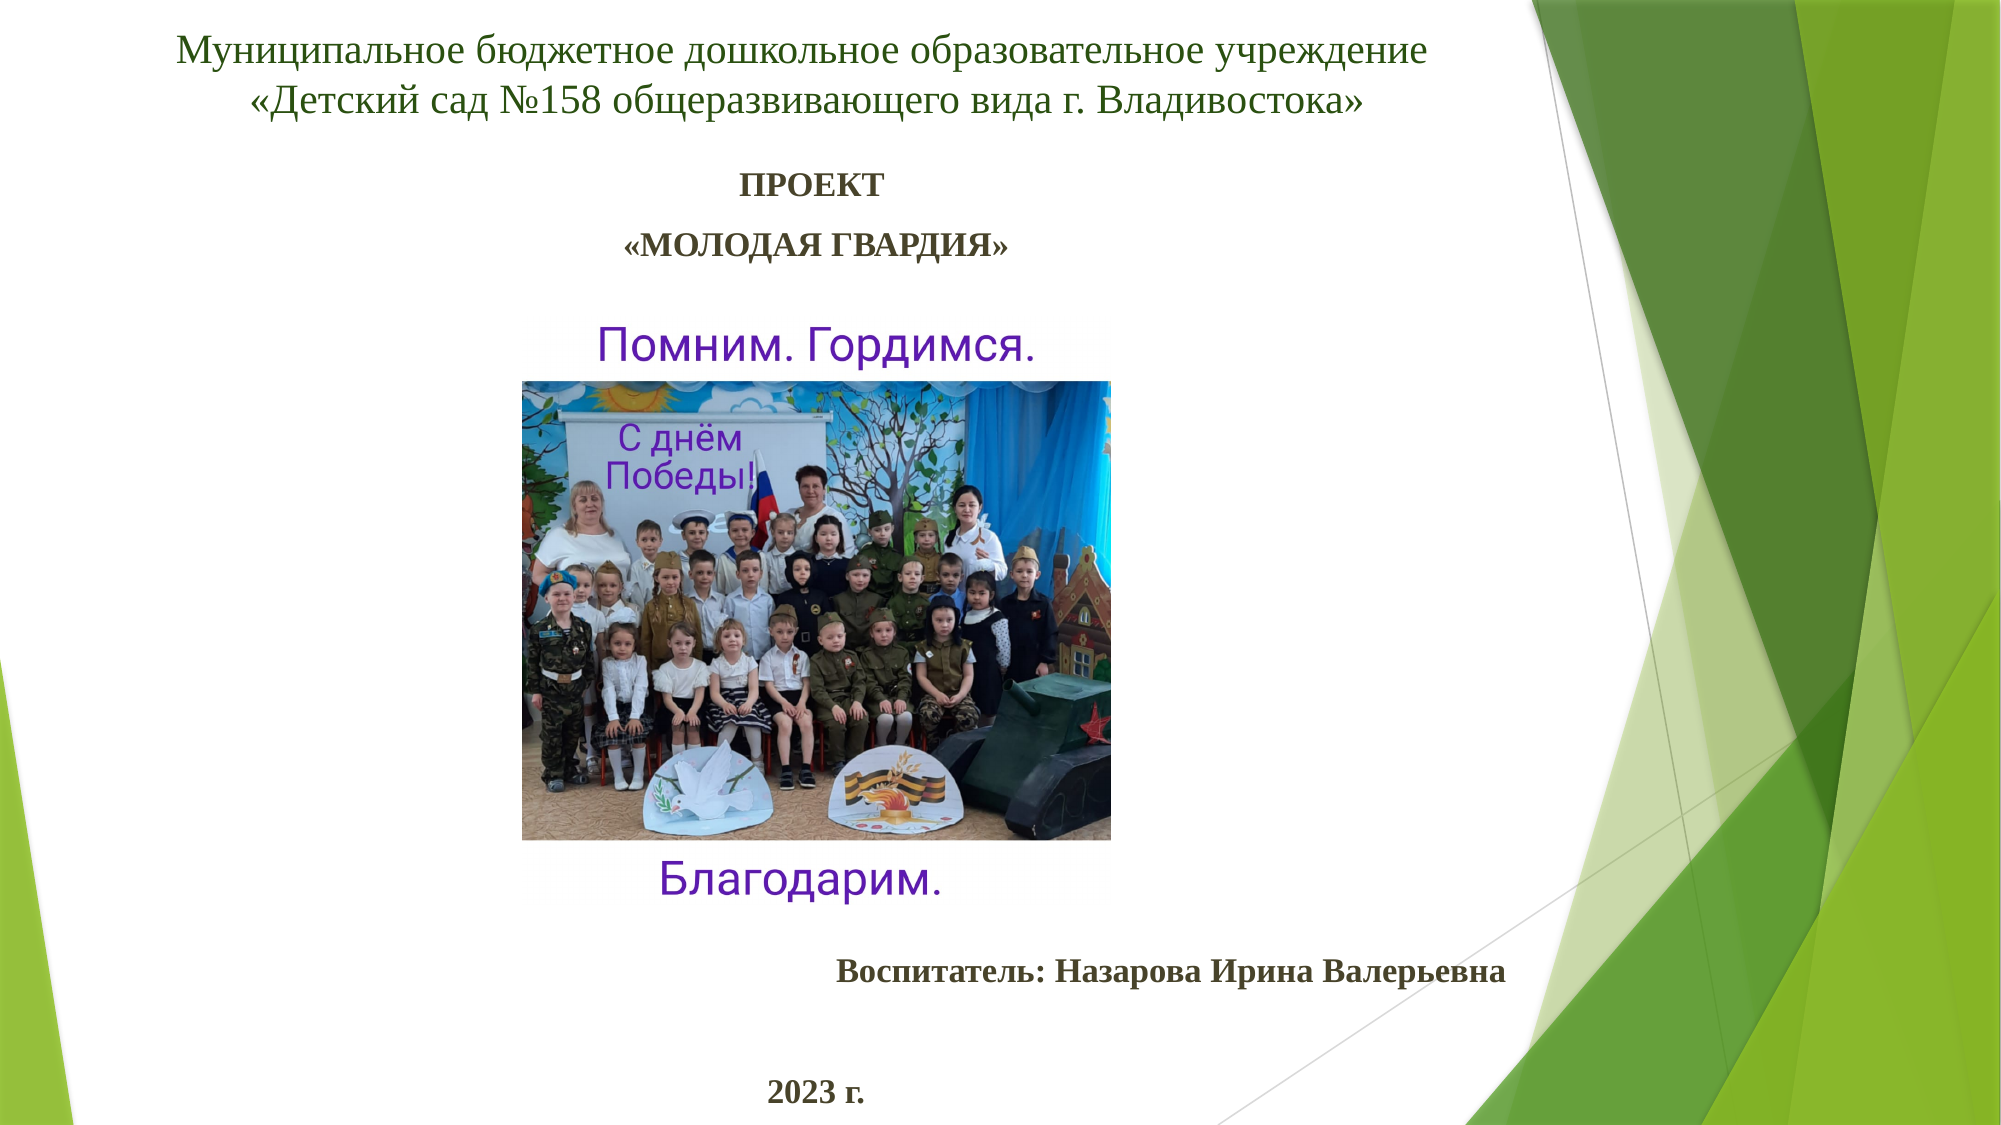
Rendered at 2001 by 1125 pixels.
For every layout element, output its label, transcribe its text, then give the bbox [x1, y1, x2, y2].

list ПРОЕКТ «МОЛОДАЯ ГВАРДИЯ» Воспитатель: Назарова Ирина Валерьевна 2023 г. [111, 154, 1522, 1125]
picture [521, 316, 1111, 906]
title Муниципальное бюджетное дошкольное образовательное учреждение «Детский сад №158 общеразвивающего вида г. Владивостока» [102, 14, 1513, 231]
